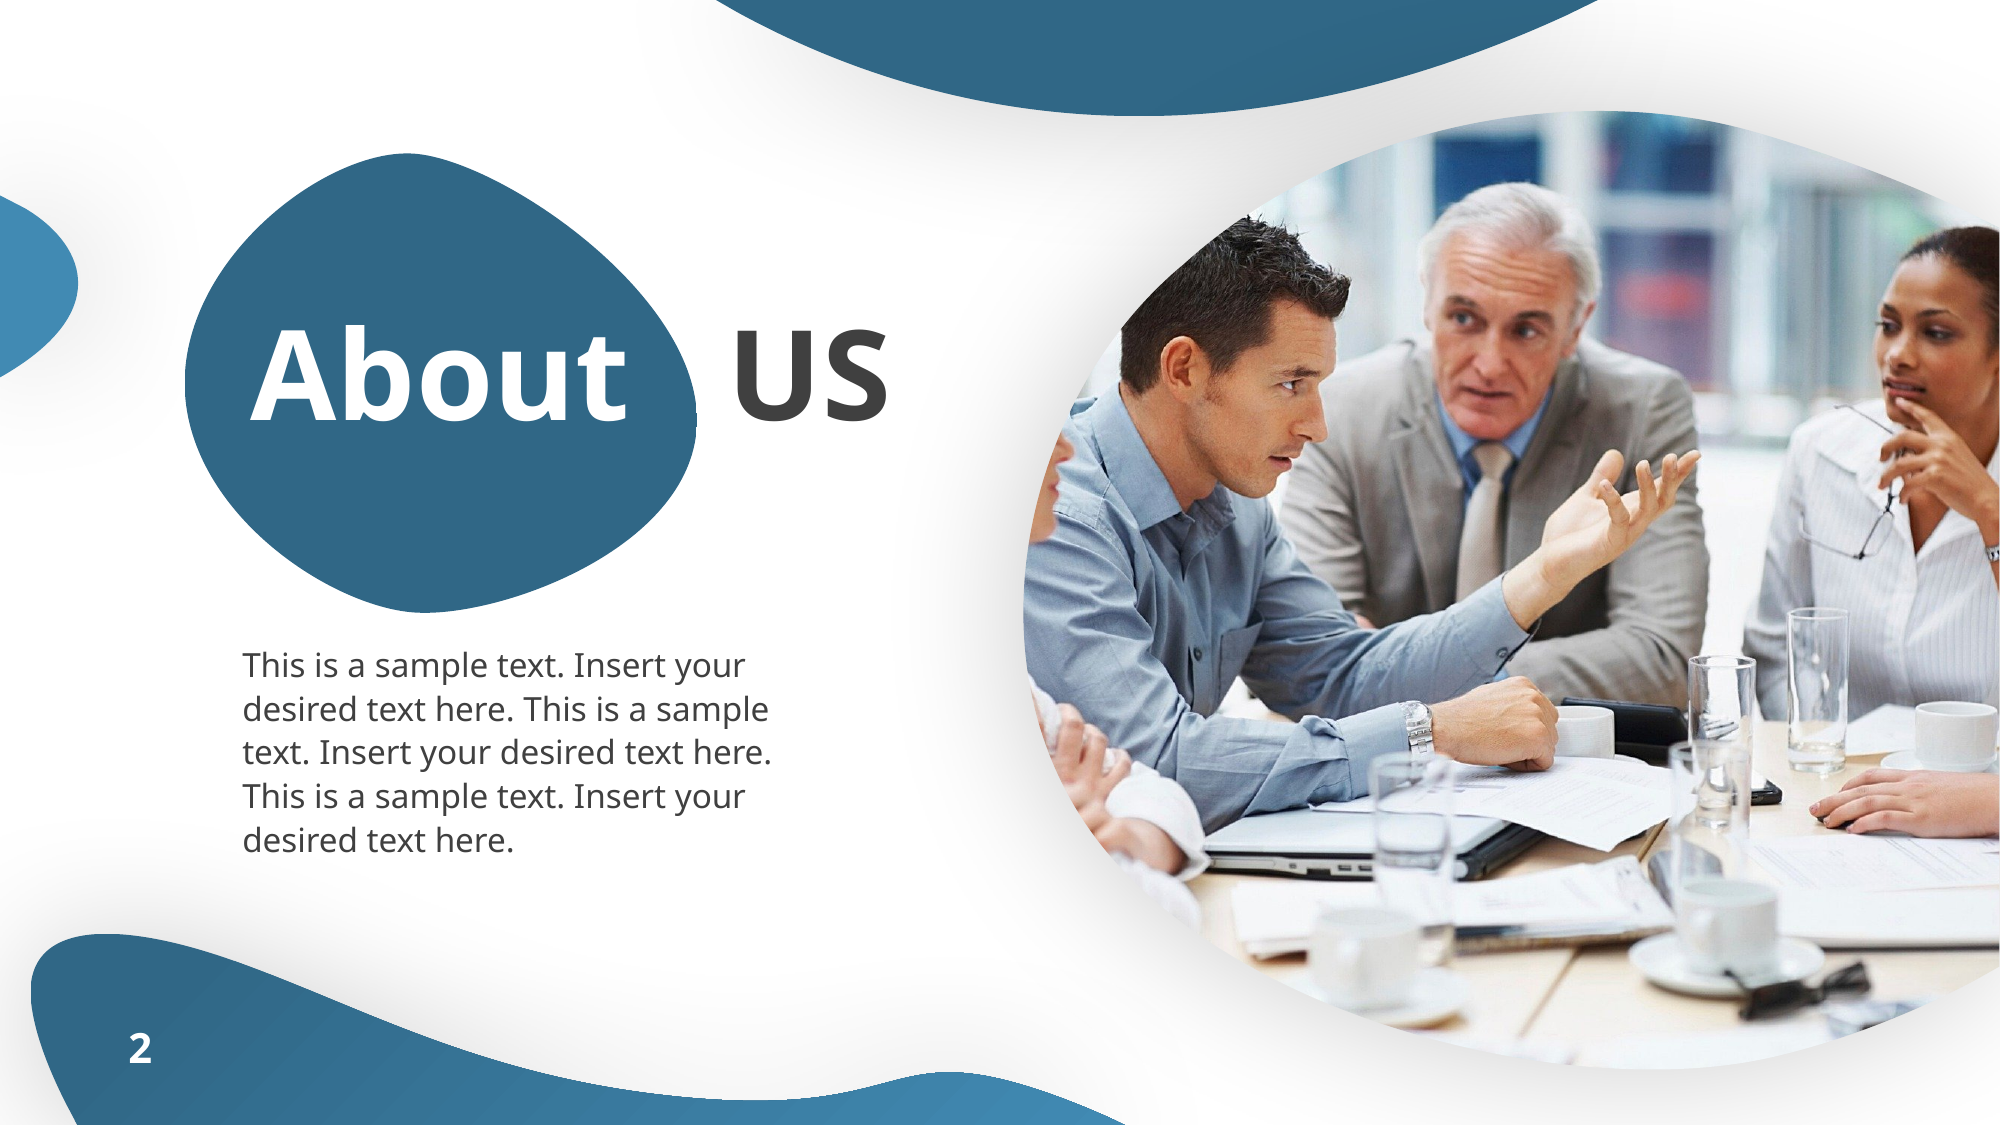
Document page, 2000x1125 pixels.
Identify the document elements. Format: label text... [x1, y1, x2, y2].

slide_number 2 [98, 1011, 183, 1090]
picture [1023, 110, 2000, 1070]
text_box About US [250, 295, 892, 446]
text_box This is a sample text. Insert your desired text here. This is a sample text. Insert your desired text here. This is a sample text. Insert your desired text here. [242, 639, 830, 860]
text_box [182, 151, 697, 615]
